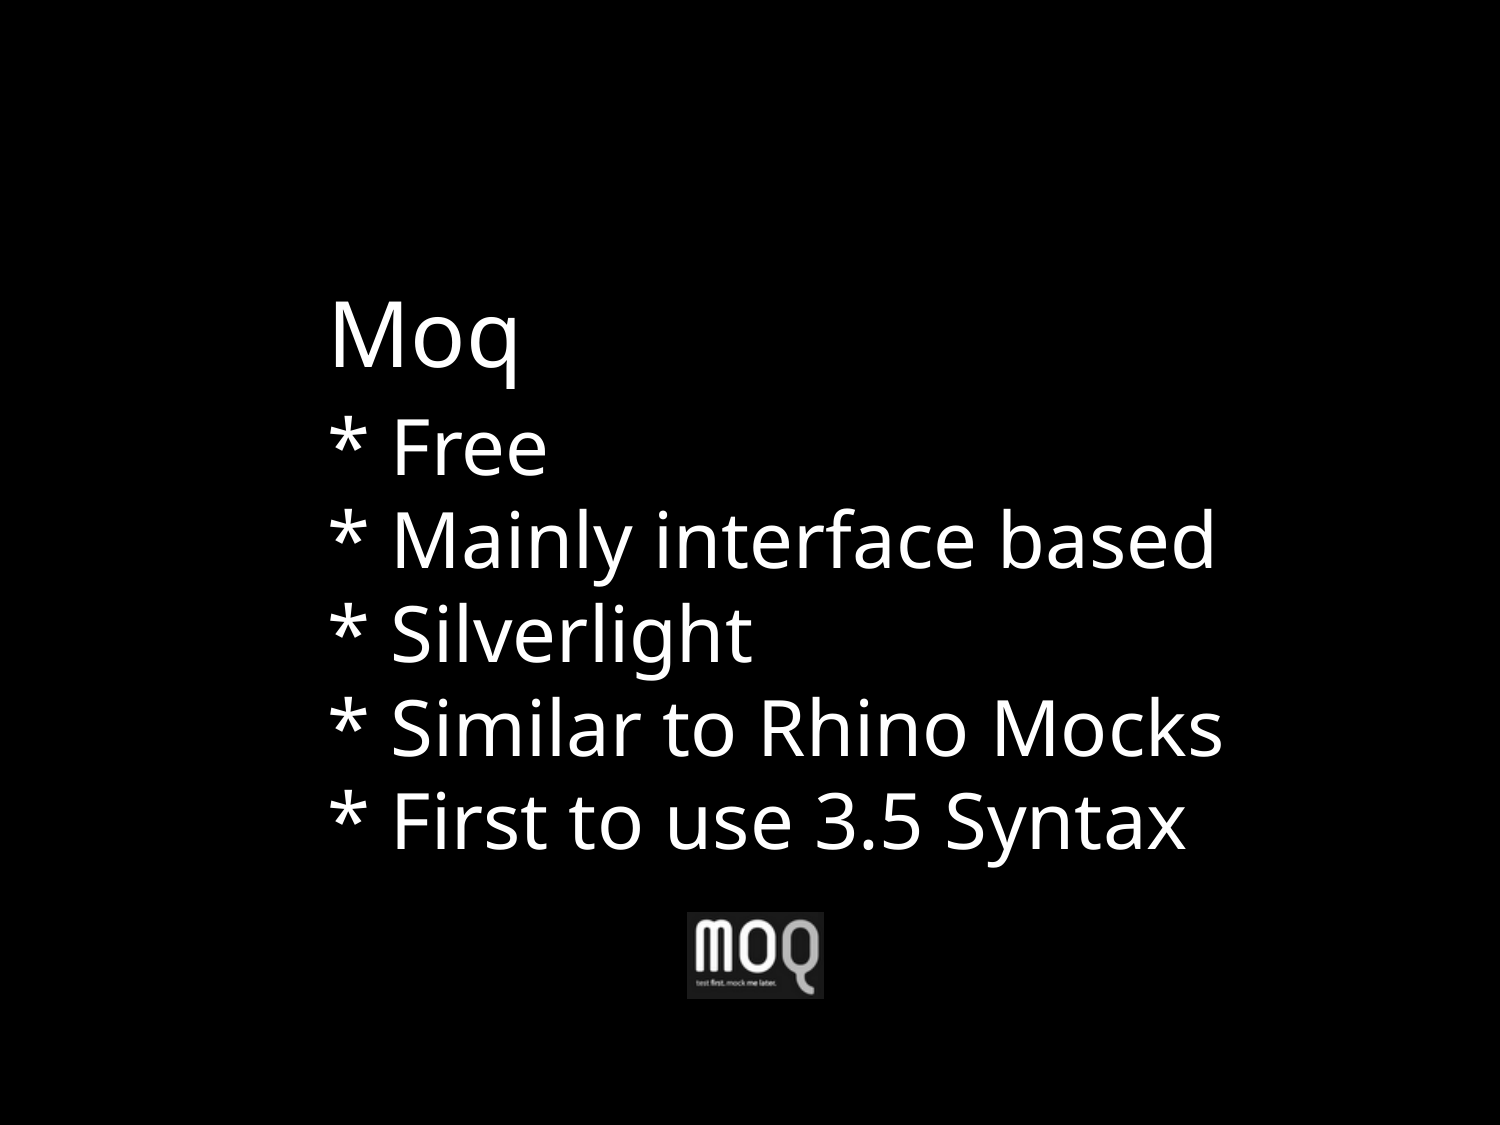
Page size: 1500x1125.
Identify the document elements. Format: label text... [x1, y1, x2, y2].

text_box * Free * Mainly interface based * Silverlight * Similar to Rhino Mocks * First to use 3.5 Syntax [312, 387, 1438, 875]
title Moq [312, 237, 1250, 387]
picture [687, 912, 824, 999]
